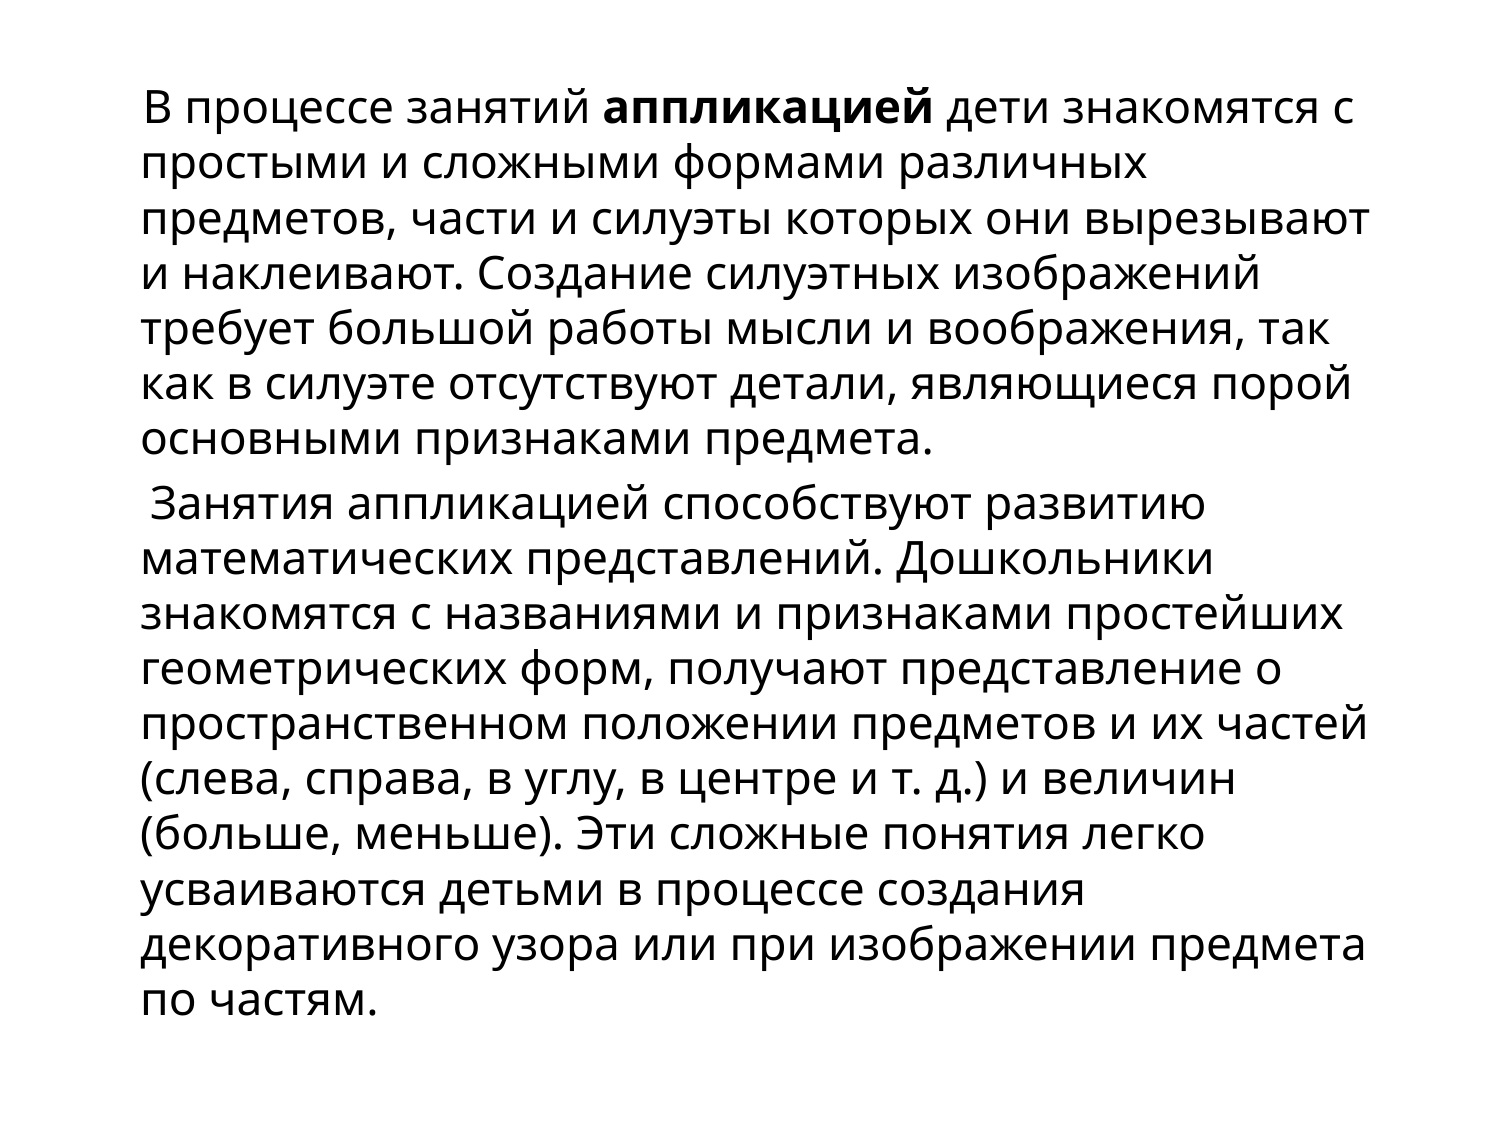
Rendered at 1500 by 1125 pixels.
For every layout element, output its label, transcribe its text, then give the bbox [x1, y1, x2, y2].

list В процессе занятий аппликацией дети знакомятся с простыми и сложными формами различных предметов, части и силуэты которых они вырезывают и наклеивают. Создание силуэтных изображений требует большой работы мысли и воображения, так как в силуэте отсутствуют детали, являющиеся порой основными признаками предмета. Занятия аппликацией способствуют развитию математических представлений. Дошкольники знакомятся с названиями и признаками простейших геометрических форм, получают представление о пространственном положении предметов и их частей (слева, справа, в углу, в центре и т. д.) и величин (больше, меньше). Эти сложные понятия легко усваиваются детьми в процессе создания декоративного узора или при изображении предмета по частям. [75, 70, 1425, 1055]
